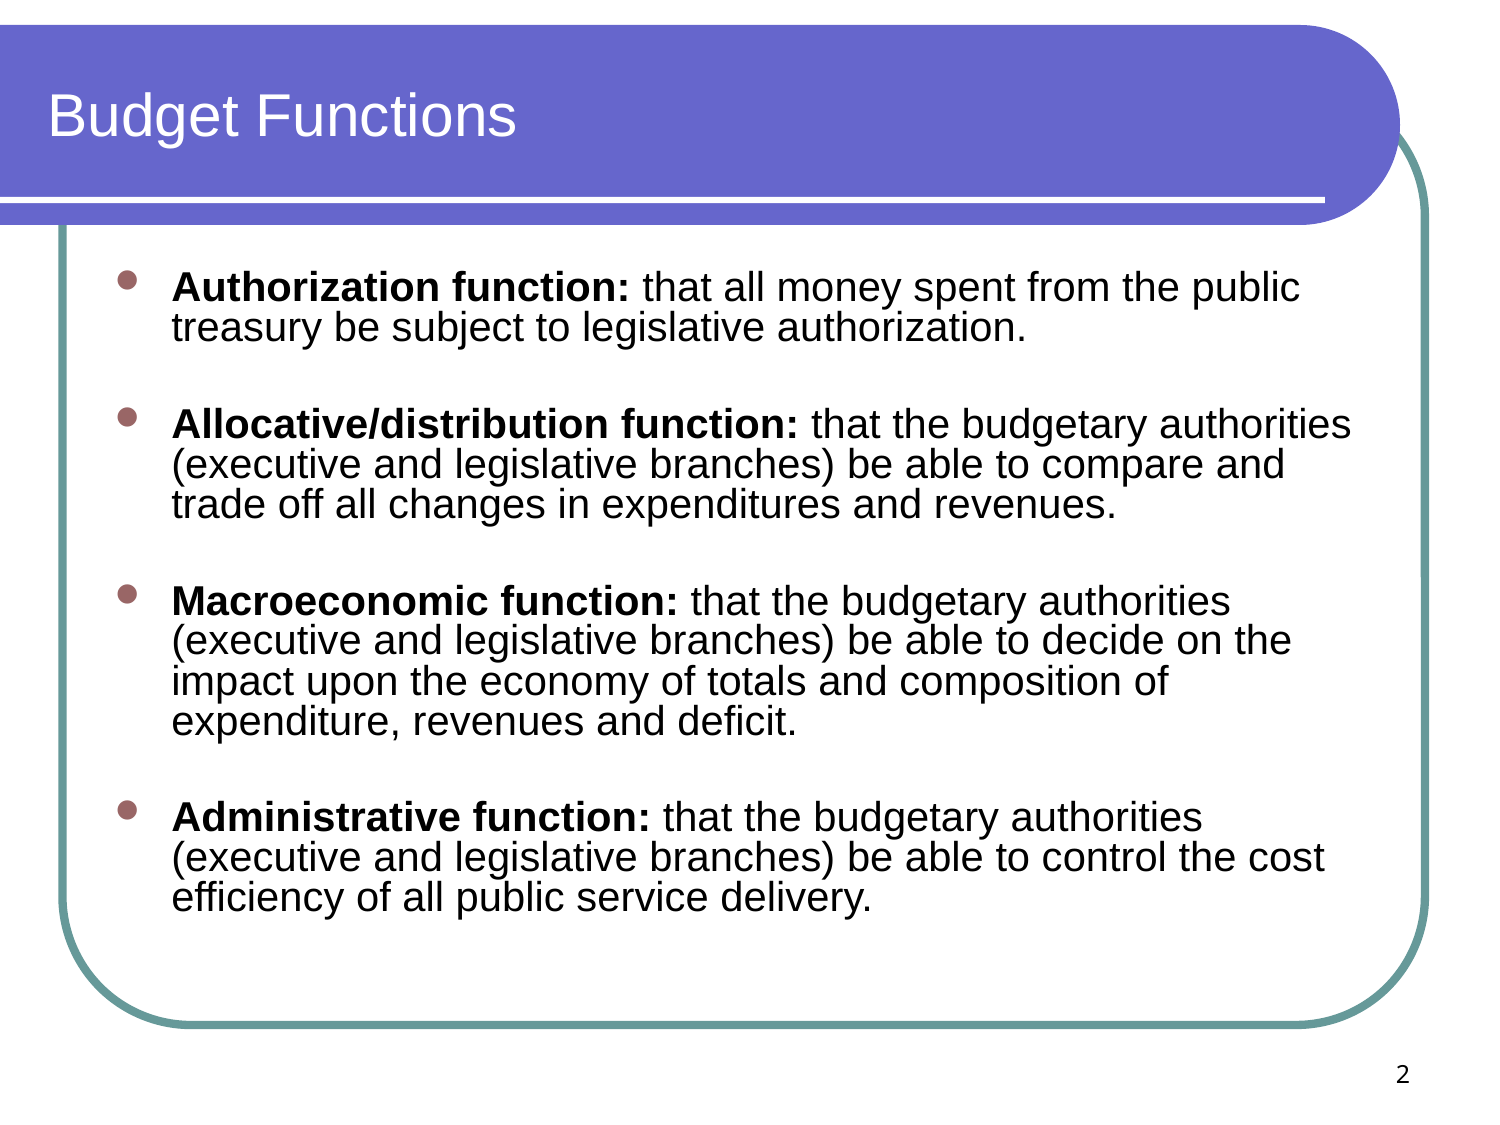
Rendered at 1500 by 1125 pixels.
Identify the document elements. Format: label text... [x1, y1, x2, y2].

slide_number 2 [1074, 1024, 1426, 1101]
list Authorization function: that all money spent from the public treasury be subject to legislative authorization. Allocative/distribution function: that the budgetary authorities (executive and legislative branches) be able to compare and trade off all changes in expenditures and revenues. Macroeconomic function: that the budgetary authorities (executive and legislative branches) be able to decide on the impact upon the economy of totals and composition of expenditure, revenues and deficit. Administrative function: that the budgetary authorities (executive and legislative branches) be able to control the cost efficiency of all public service delivery. [99, 262, 1401, 988]
title Budget Functions [31, 37, 1348, 188]
